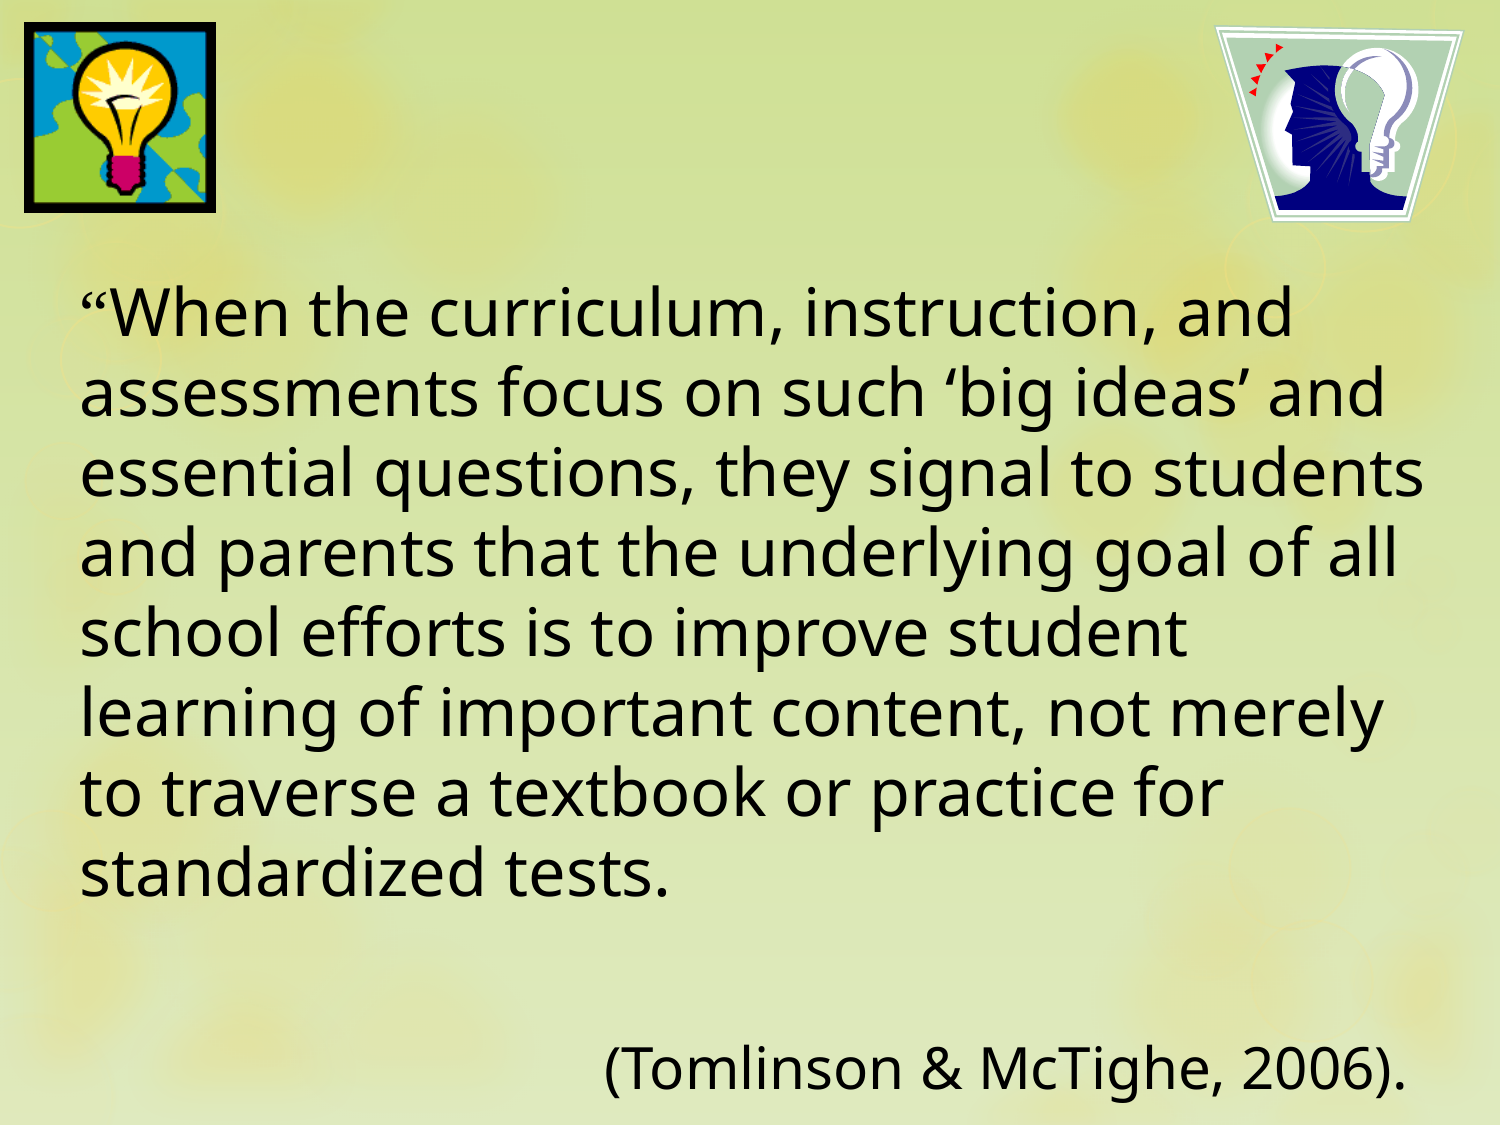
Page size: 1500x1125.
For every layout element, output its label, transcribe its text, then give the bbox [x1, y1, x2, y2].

picture [1213, 24, 1466, 224]
text_box “When the curriculum, instruction, and assessments focus on such ‘big ideas’ and essential questions, they signal to students and parents that the underlying goal of all school efforts is to improve student learning of important content, not merely to traverse a textbook or practice for standardized tests. [65, 262, 1465, 917]
text_box (Tomlinson & McTighe, 2006). [589, 1023, 1423, 1109]
picture [24, 21, 216, 214]
